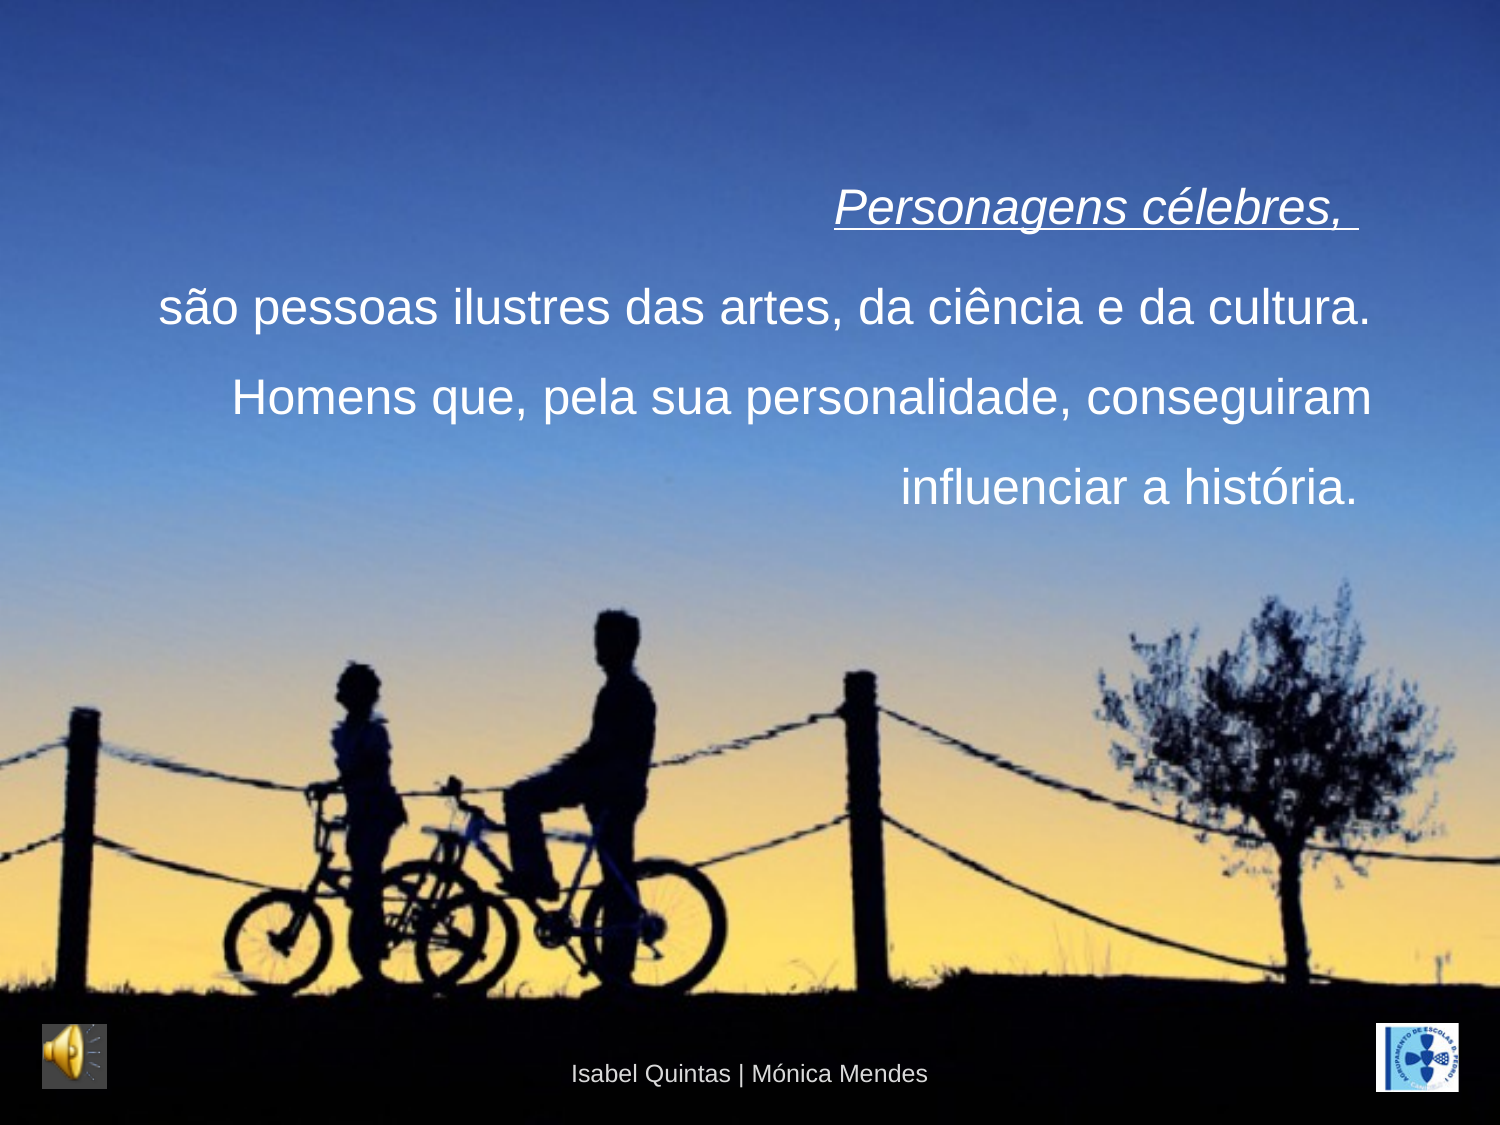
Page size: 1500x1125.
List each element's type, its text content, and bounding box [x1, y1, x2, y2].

footer Isabel Quintas | Mónica Mendes [512, 1042, 988, 1103]
picture [0, 0, 1500, 1125]
subtitle Personagens célebres, são pessoas ilustres das artes, da ciência e da cultura. Homens que, pela sua personalidade, conseguiram influenciar a história. [112, 137, 1388, 244]
